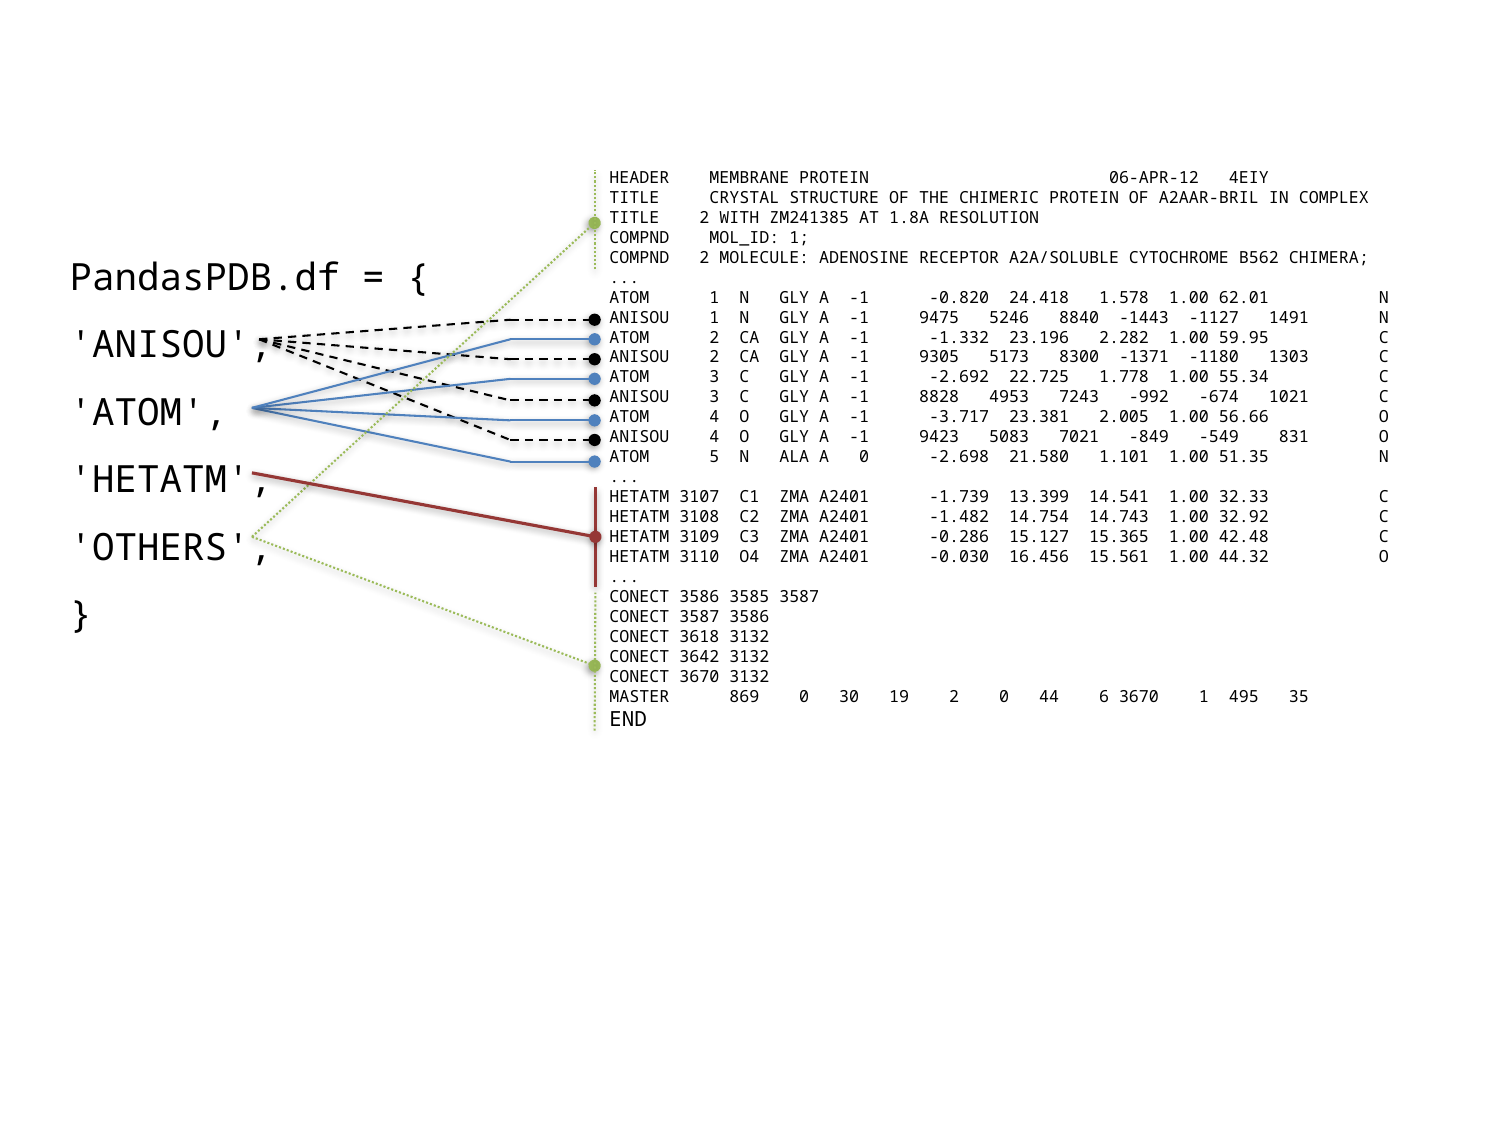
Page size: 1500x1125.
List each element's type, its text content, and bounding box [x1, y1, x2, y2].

text_box PandasPDB.df = { 'ANISOU', 'ATOM', 'HETATM', 'OTHERS', } [54, 222, 529, 688]
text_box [251, 472, 596, 538]
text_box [251, 543, 595, 666]
text_box HEADER MEMBRANE PROTEIN 06-APR-12 4EIY TITLE CRYSTAL STRUCTURE OF THE CHIMERIC PROTEIN OF A2AAR-BRIL IN COMPLEX TITLE 2 WITH ZM241385 AT 1.8A RESOLUTION COMPND MOL_ID: 1; COMPND 2 MOLECULE: ADENOSINE RECEPTOR A2A/SOLUBLE CYTOCHROME B562 CHIMERA; ... ATOM 1 N GLY A -1 -0.820 24.418 1.578 1.00 62.01 N ANISOU 1 N GLY A -1 9475 5246 8840 -1443 -1127 1491 N ATOM 2 CA GLY A -1 -1.332 23.196 2.282 1.00 59.95 C ANISOU 2 CA GLY A -1 9305 5173 8300 -1371 -1180 1303 C ATOM 3 C GLY A -1 -2.692 22.725 1.778 1.00 55.34 C ANISOU 3 C GLY A -1 8828 4953 7243 -992 -674 1021 C ATOM 4 O GLY A -1 -3.717 23.381 2.005 1.00 56.66 O ANISOU 4 O GLY A -1 9423 5083 7021 -849 -549 831 O ATOM 5 N ALA A 0 -2.698 21.580 1.101 1.00 51.35 N ... HETATM 3107 C1 ZMA A2401 -1.739 13.399 14.541 1.00 32.33 C HETATM 3108 C2 ZMA A2401 -1.482 14.754 14.743 1.00 32.92 C HETATM 3109 C3 ZMA A2401 -0.286 15.127 15.365 1.00 42.48 C HETATM 3110 O4 ZMA A2401 -0.030 16.456 15.561 1.00 44.32 O ... CONECT 3586 3585 3587 CONECT 3587 3586 CONECT 3618 3132 CONECT 3642 3132 CONECT 3670 3132 MASTER 869 0 30 19 2 0 44 6 3670 1 495 35 END [594, 159, 1500, 738]
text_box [251, 222, 595, 472]
